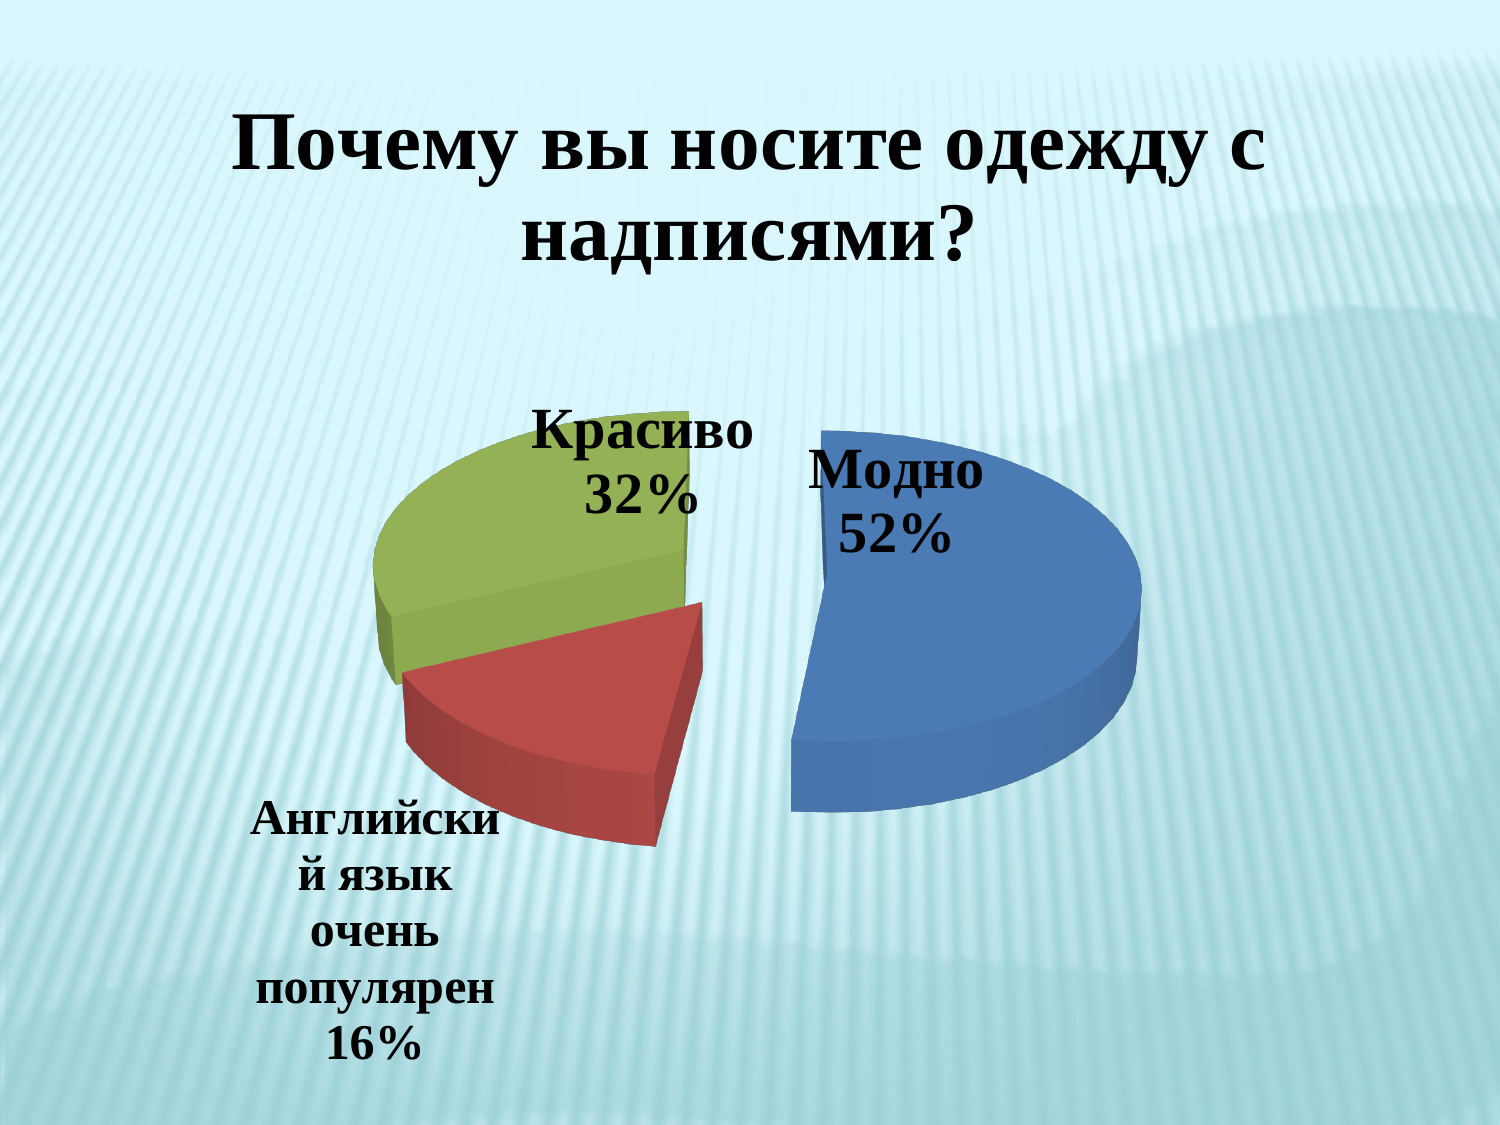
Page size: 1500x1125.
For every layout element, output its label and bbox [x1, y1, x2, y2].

chart [17, 42, 1483, 1071]
